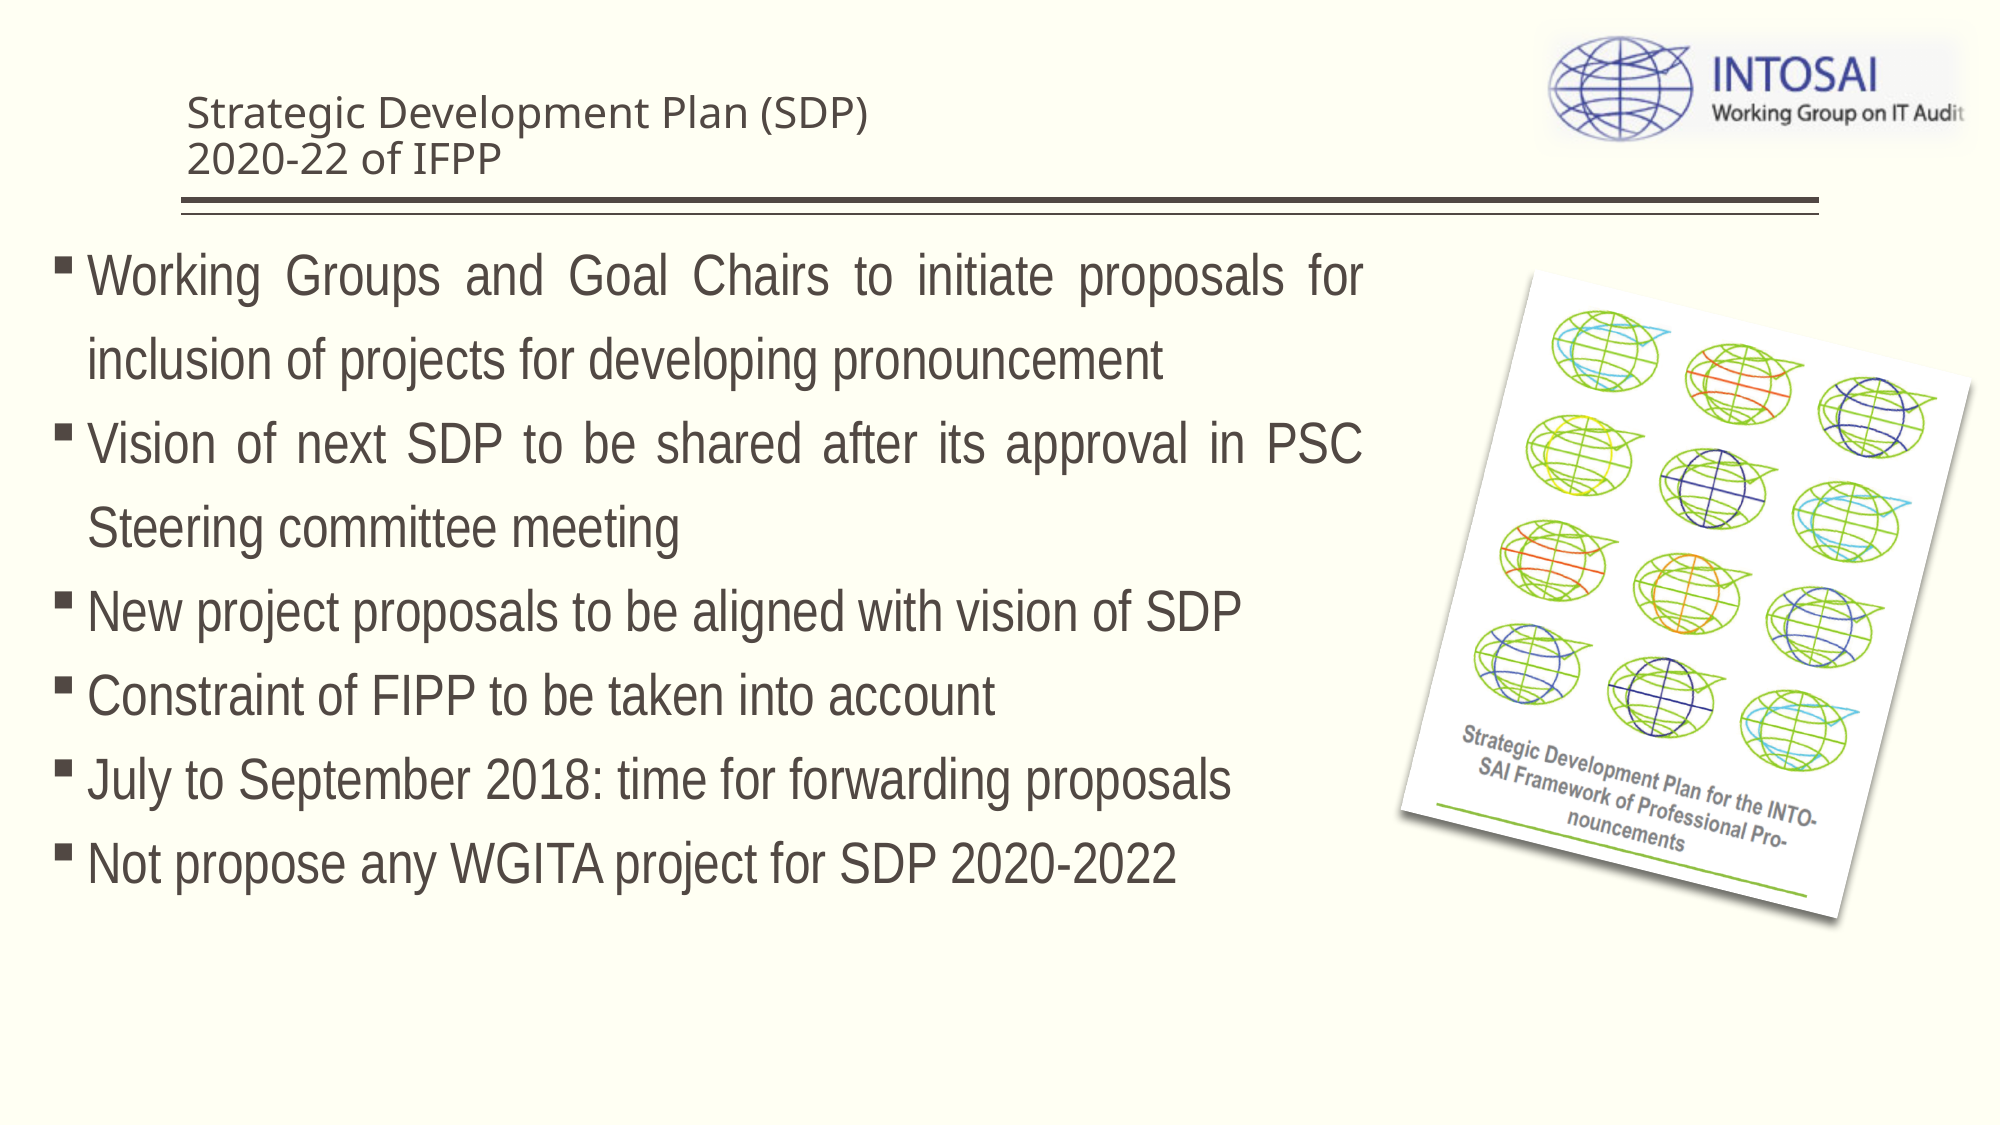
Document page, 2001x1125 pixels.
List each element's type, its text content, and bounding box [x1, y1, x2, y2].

picture [1768, 51, 1946, 125]
list Working Groups and Goal Chairs to initiate proposals for inclusion of projects for developing pronouncement Vision of next SDP to be shared after its approval in PSC Steering committee meeting New project proposals to be aligned with vision of SDP Constraint of FIPP to be taken into account July to September 2018: time for forwarding proposals Not propose any WGITA project for SDP 2020-2022 [50, 215, 1365, 1052]
picture [1401, 270, 1972, 919]
title Strategic Development Plan (SDP) 2020-22 of IFPP [186, 35, 1768, 192]
